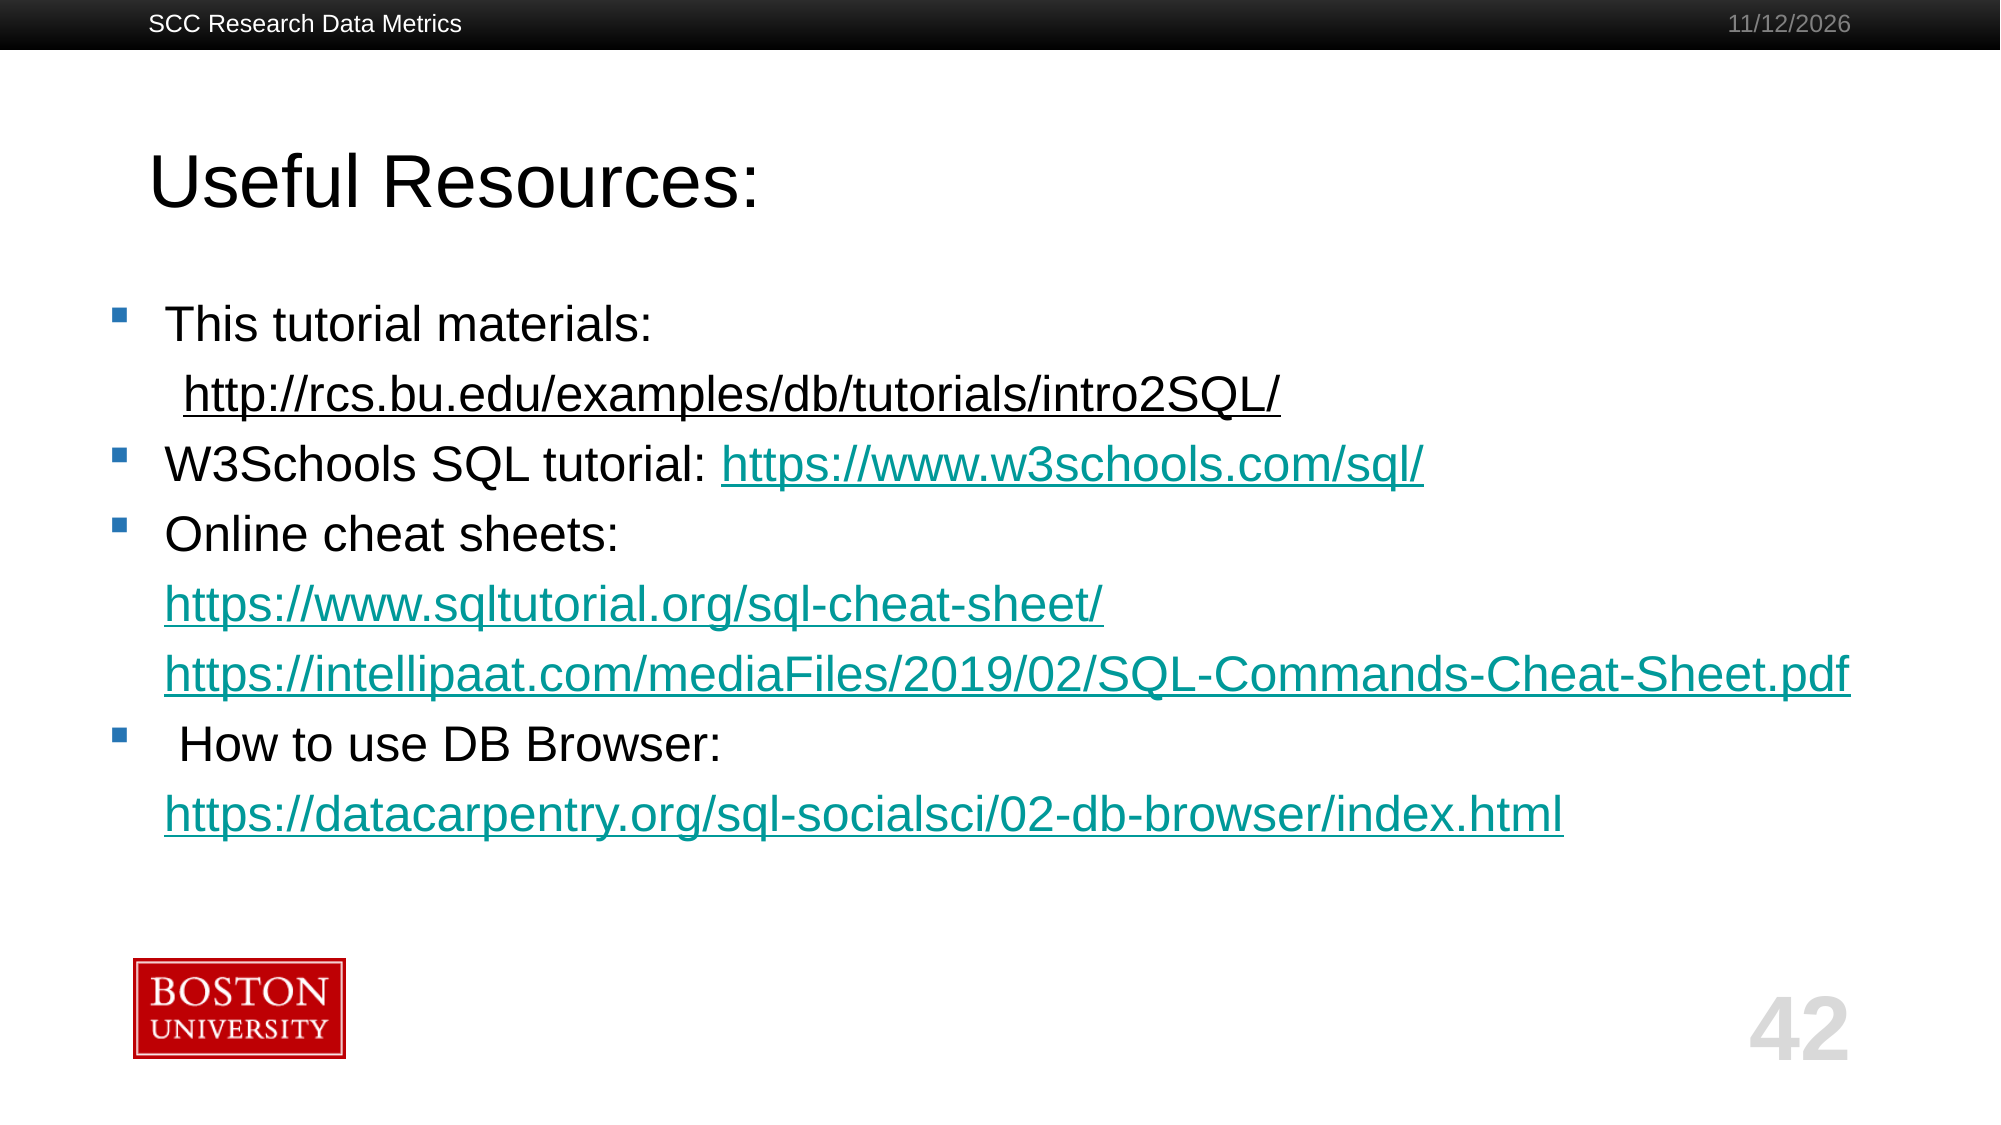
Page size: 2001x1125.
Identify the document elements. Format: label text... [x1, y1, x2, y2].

picture [133, 958, 346, 1059]
footer SCC Research Data Metrics [133, 0, 1251, 51]
slide_number 42 [1549, 968, 1867, 1082]
title Useful Resources: [133, 125, 1867, 238]
list This tutorial materials: http://rcs.bu.edu/examples/db/tutorials/intro2SQL/ W3Schools SQL tutorial: https://www.w3schools.com/sql/ Online cheat sheets: https://www.sqltutorial.org/sql-cheat-sheet/ https://intellipaat.com/mediaFiles/2019/02/SQL-Commands-Cheat-Sheet.pdf How to use DB Browser: https://datacarpentry.org/sql-socialsci/02-db-browser/index.html [93, 284, 1907, 922]
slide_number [1449, 0, 1867, 51]
